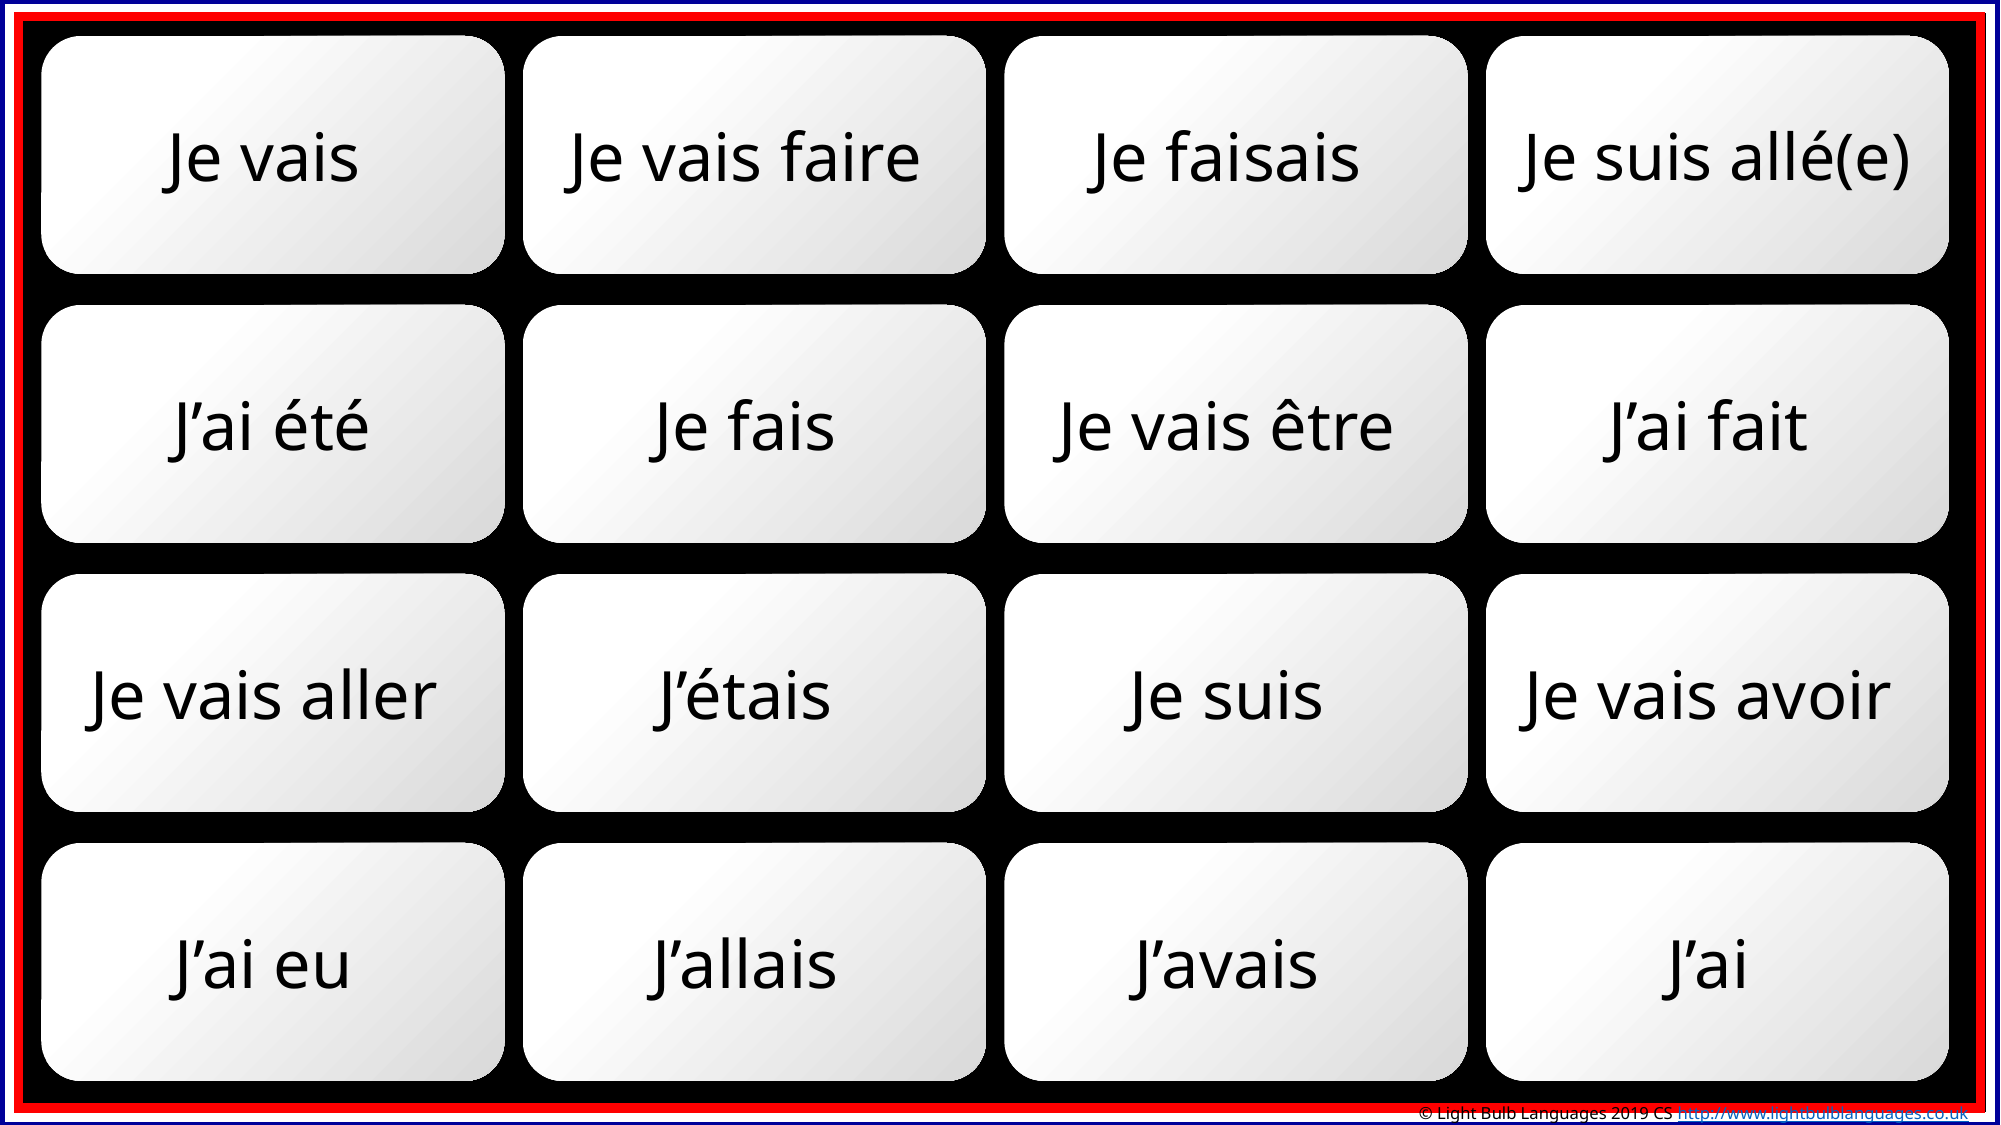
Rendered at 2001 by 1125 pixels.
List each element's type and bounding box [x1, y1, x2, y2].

text_box [0, 0, 2000, 1125]
